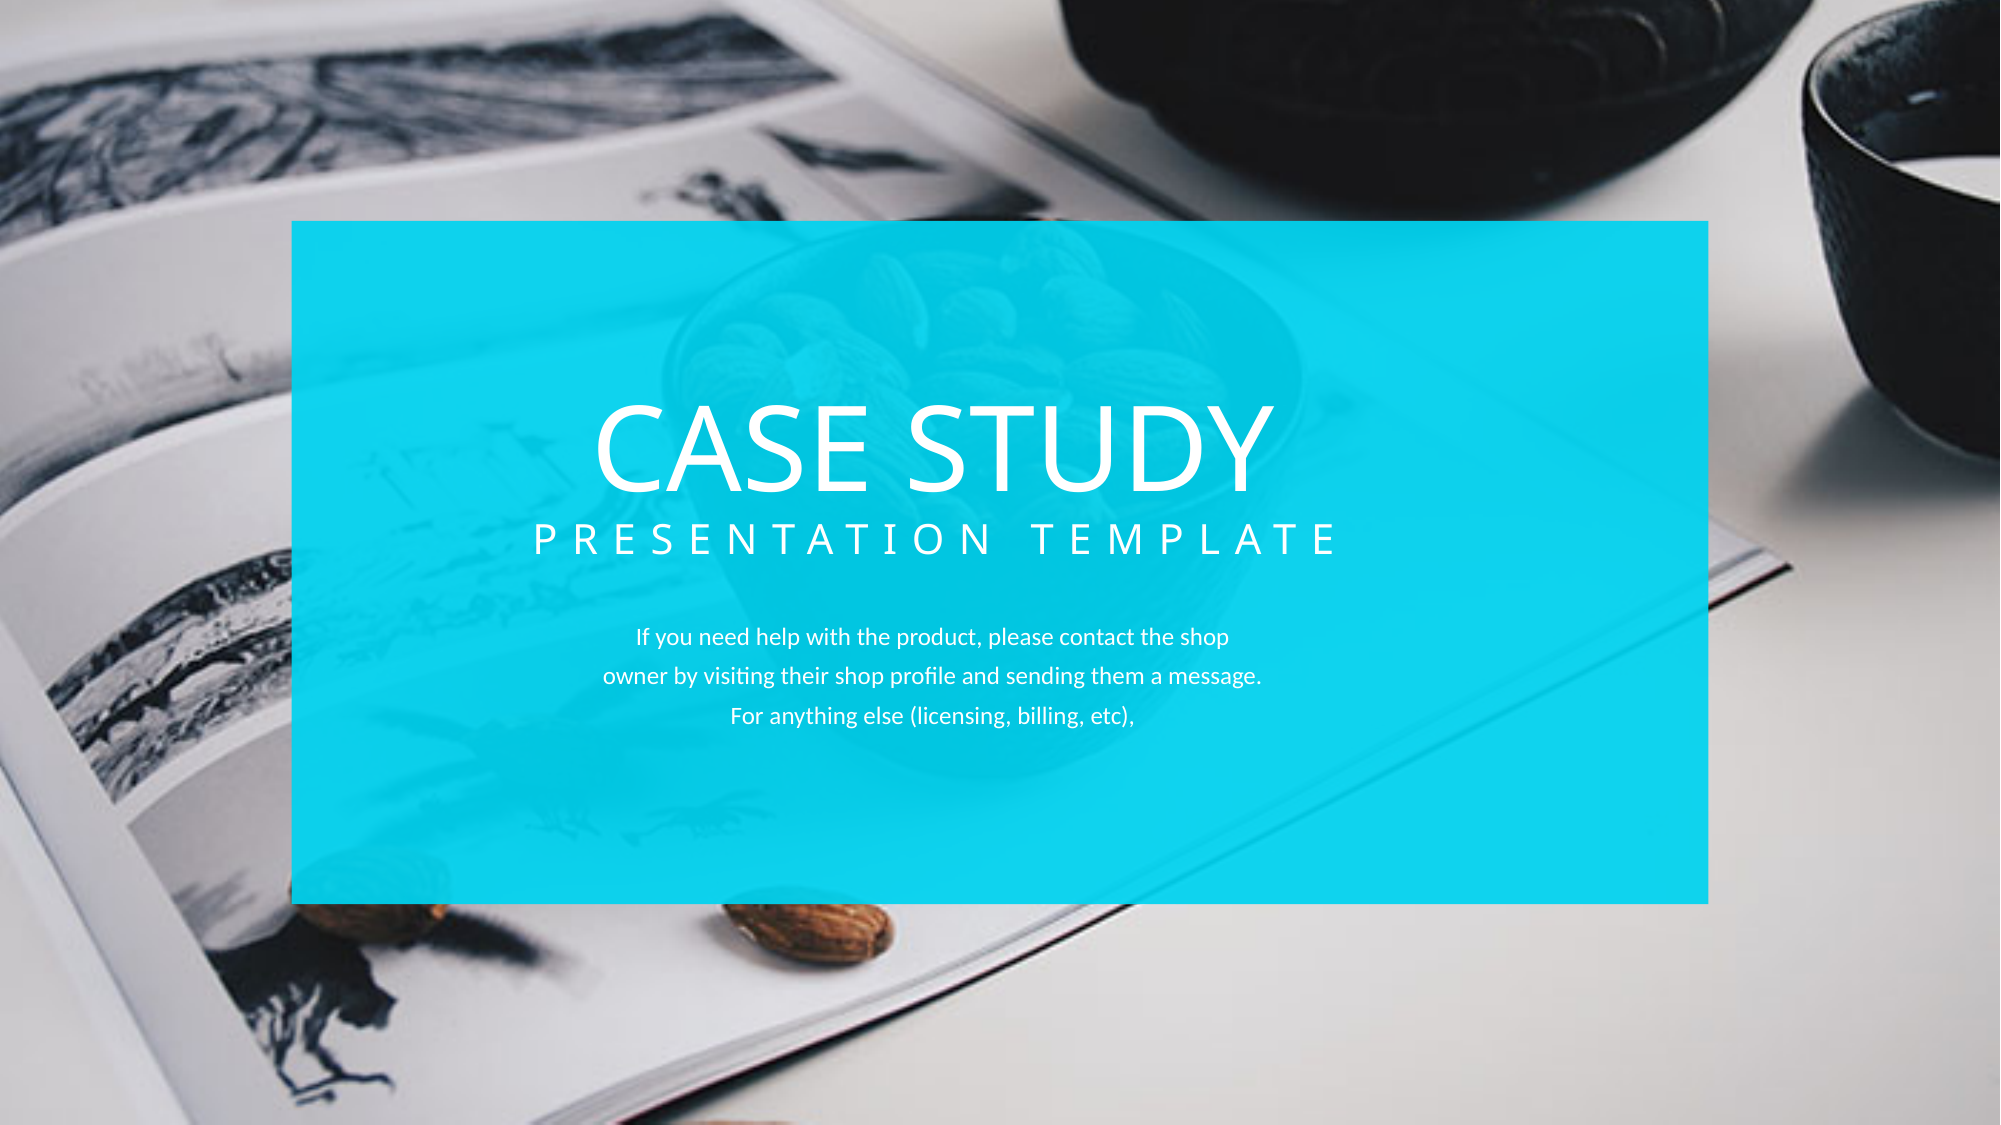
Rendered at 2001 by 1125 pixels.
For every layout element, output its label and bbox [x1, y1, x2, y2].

text_box [458, 364, 1409, 735]
picture [0, 0, 2000, 1125]
